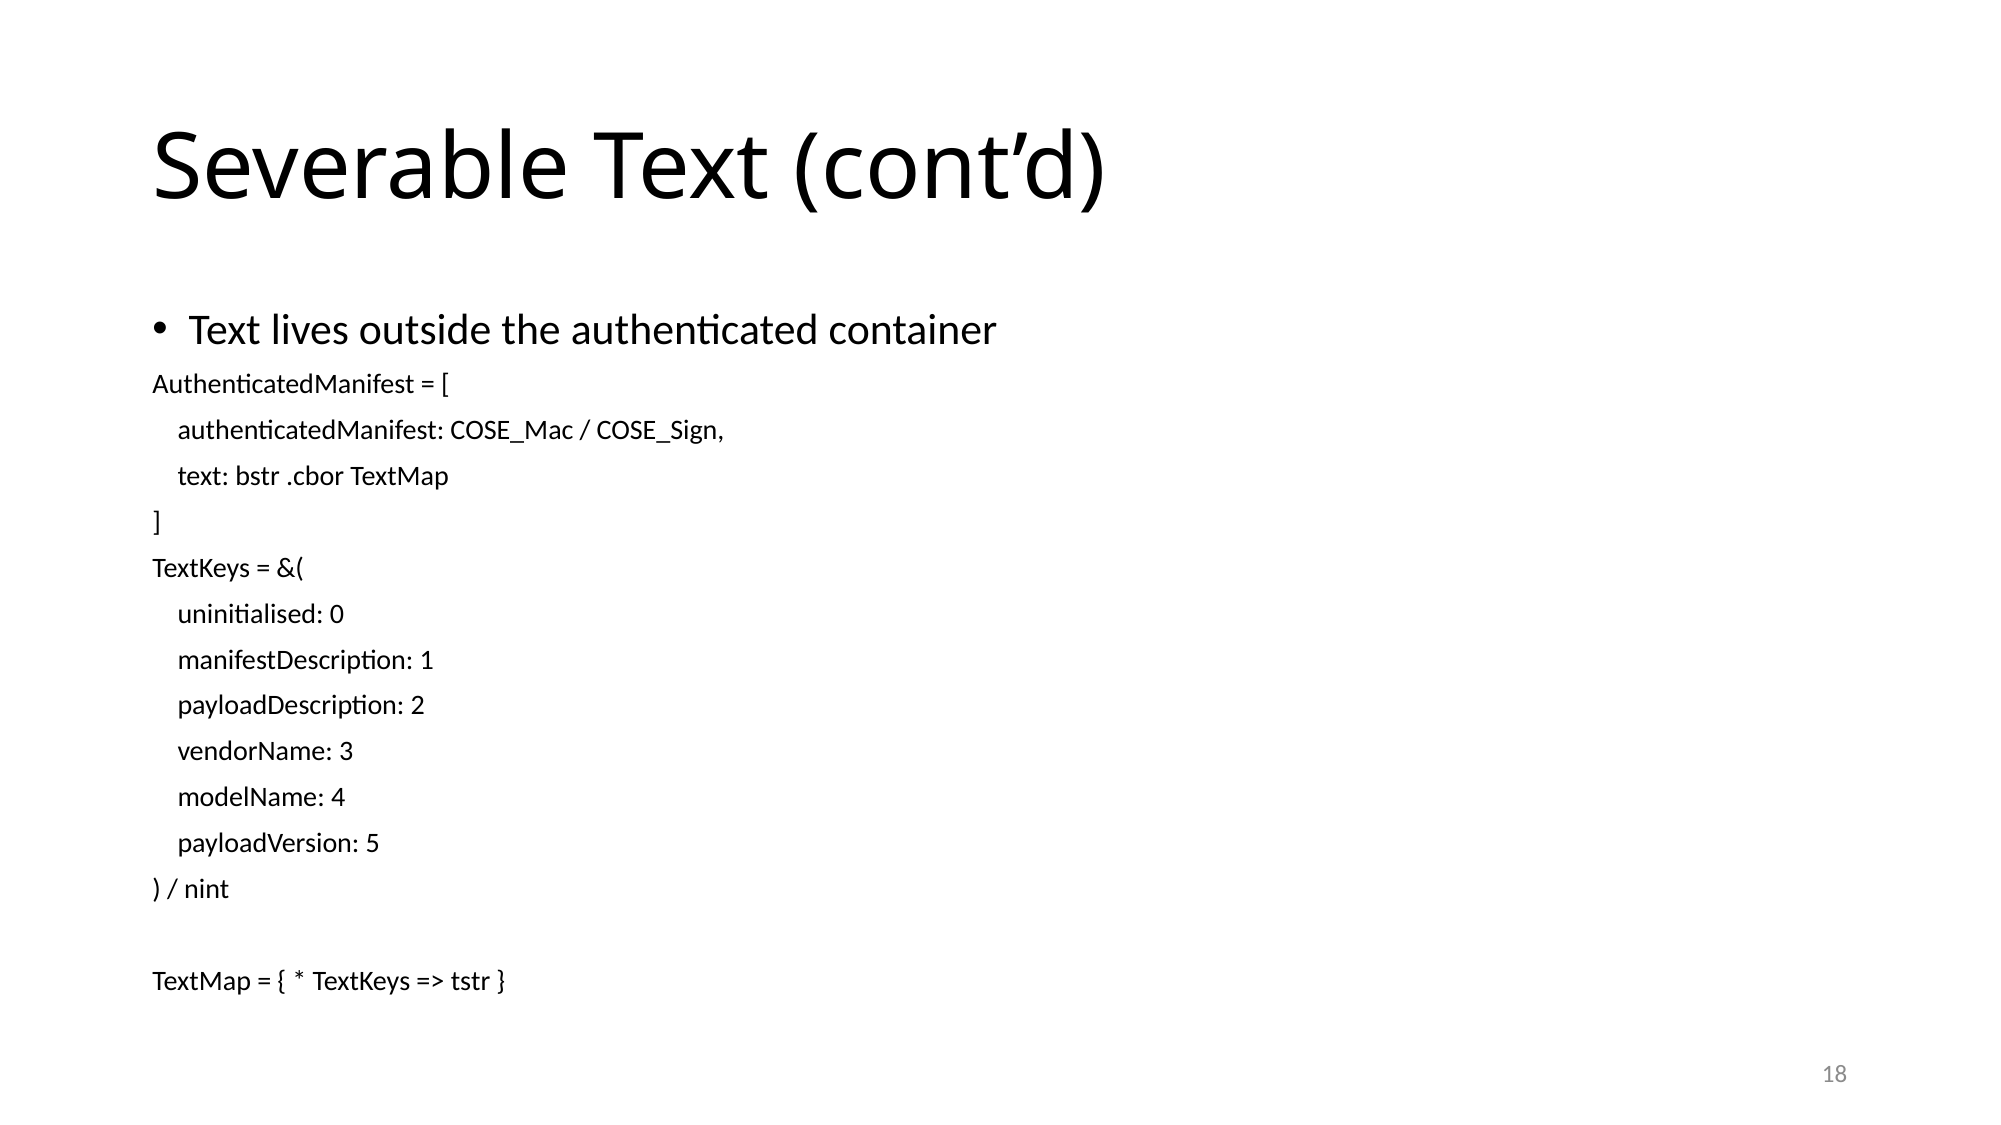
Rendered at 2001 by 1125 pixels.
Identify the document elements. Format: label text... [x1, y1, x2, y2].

slide_number 18 [1412, 1042, 1863, 1103]
list Text lives outside the authenticated container AuthenticatedManifest = [ authenticatedManifest: COSE_Mac / COSE_Sign, text: bstr .cbor TextMap ] TextKeys = &( uninitialised: 0 manifestDescription: 1 payloadDescription: 2 vendorName: 3 modelName: 4 payloadVersion: 5 ) / nint TextMap = { * TextKeys => tstr } [137, 299, 1863, 1014]
title Severable Text (cont’d) [137, 59, 1863, 278]
